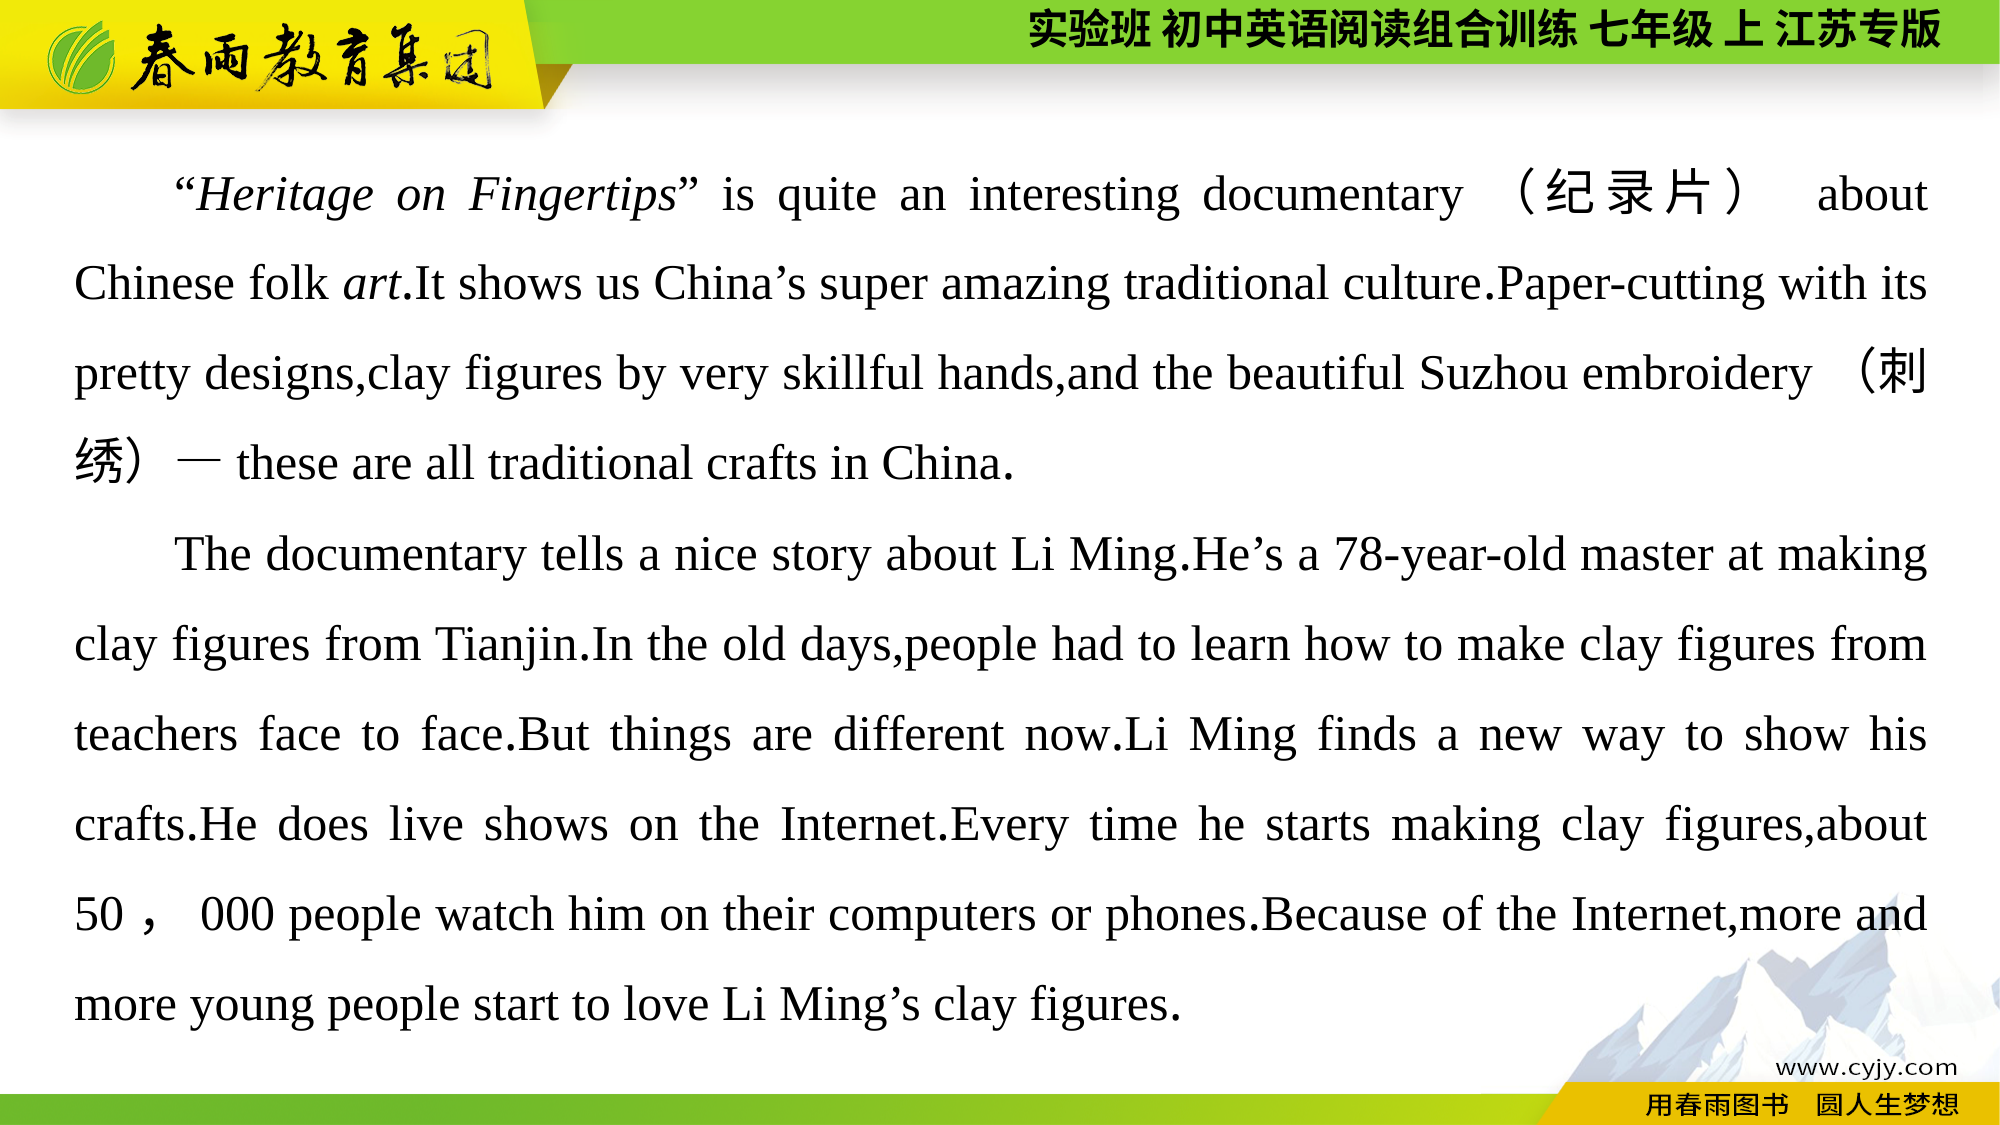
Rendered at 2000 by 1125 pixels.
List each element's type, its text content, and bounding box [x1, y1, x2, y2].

list “Heritage on Fingertips” is quite an interesting documentary（纪录片） about Chinese folk art.It shows us China’s super amazing traditional culture.Paper-cutting with its pretty designs,clay figures by very skillful hands,and the beautiful Suzhou embroidery（刺绣）—these are all traditional crafts in China. The documentary tells a nice story about Li Ming.He’s a 78-year-old master at making clay figures from Tianjin.In the old days,people had to learn how to make clay figures from teachers face to face.But things are different now.Li Ming finds a new way to show his crafts.He does live shows on the Internet.Every time he starts making clay figures,about 50，000 people watch him on their computers or phones.Because of the Internet,more and more young people start to love Li Ming’s clay figures. [59, 122, 1944, 1035]
picture [0, 0, 2000, 1125]
